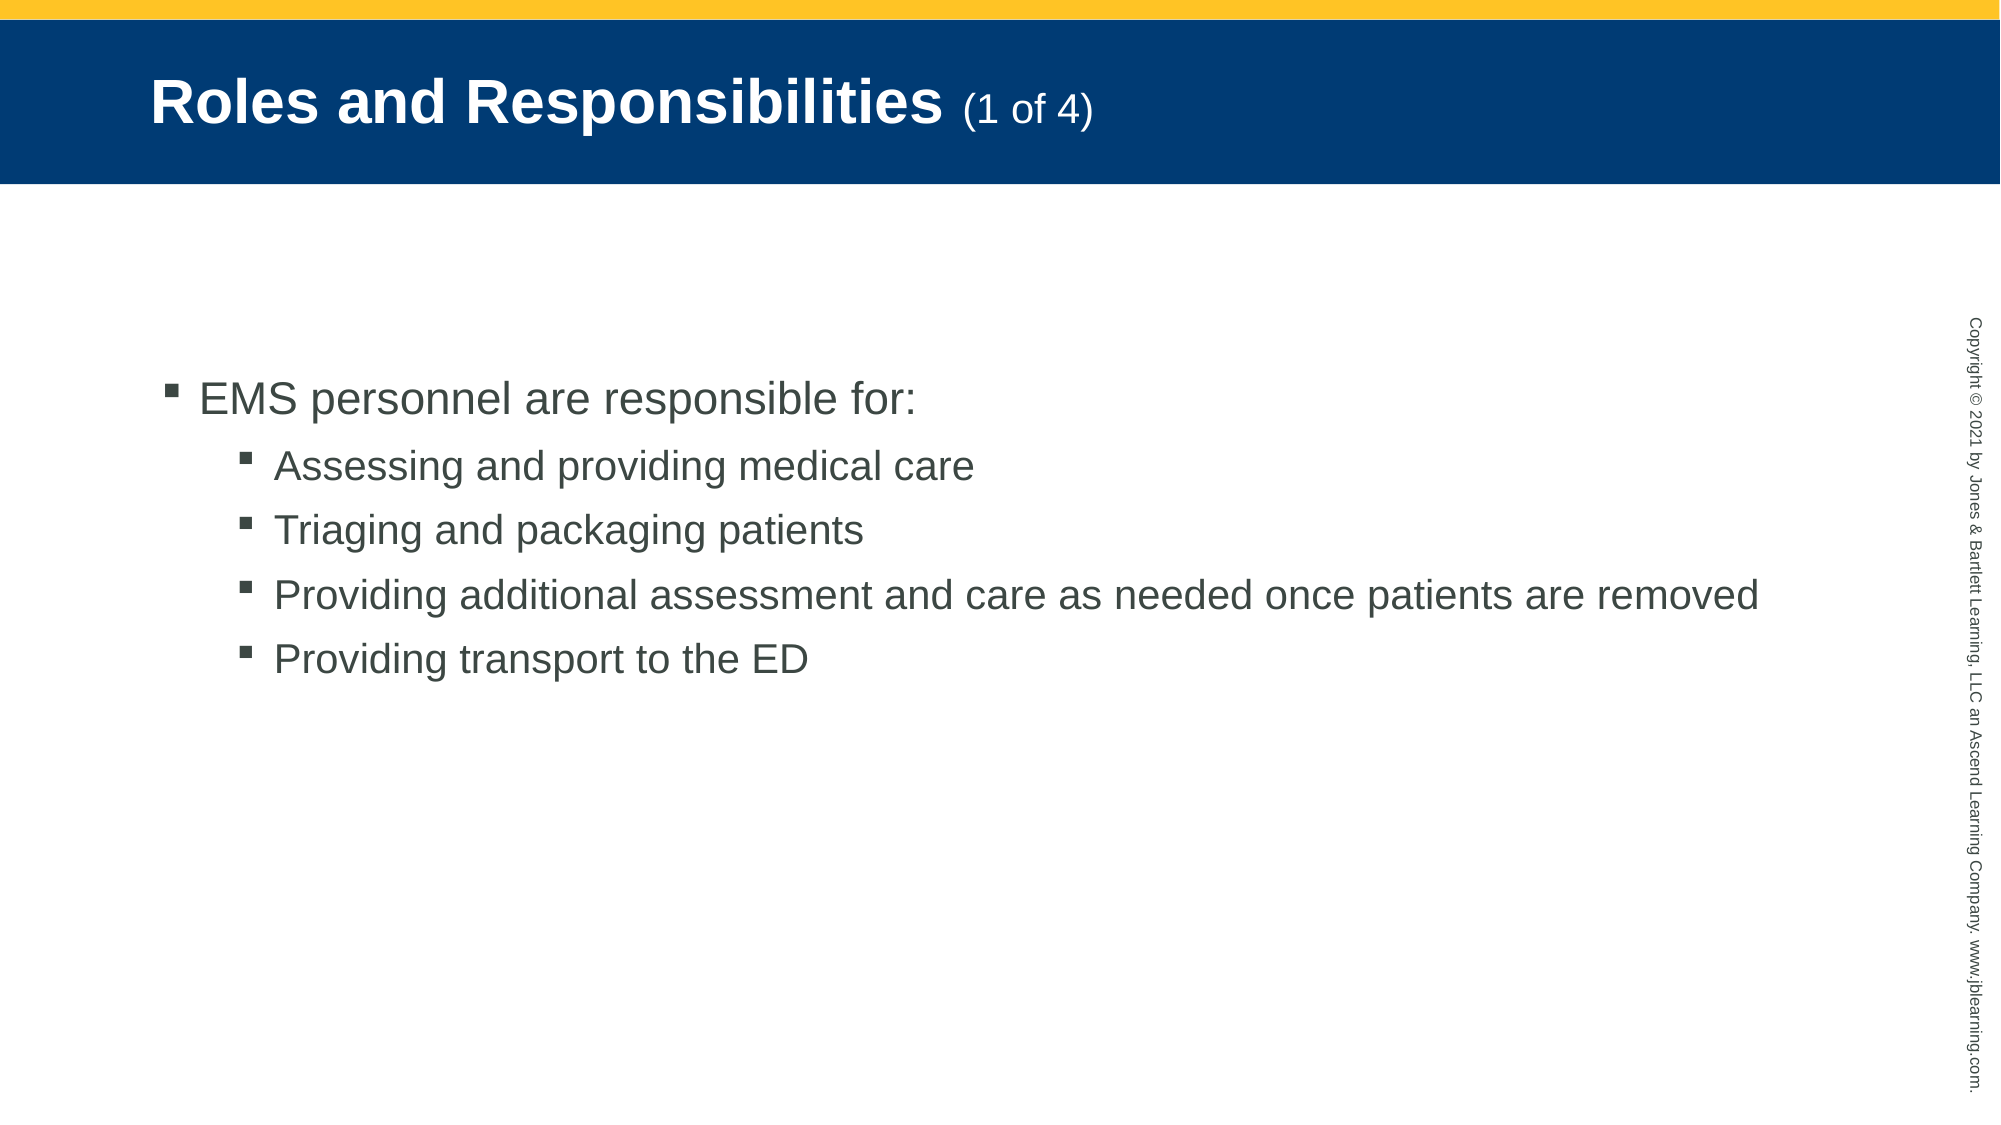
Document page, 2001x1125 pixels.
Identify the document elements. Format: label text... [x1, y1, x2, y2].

title Roles and Responsibilities (1 of 4) [0, 19, 2000, 185]
list EMS personnel are responsible for: Assessing and providing medical care Triaging and packaging patients Providing additional assessment and care as needed once patients are removed Providing transport to the ED [146, 361, 1859, 1016]
